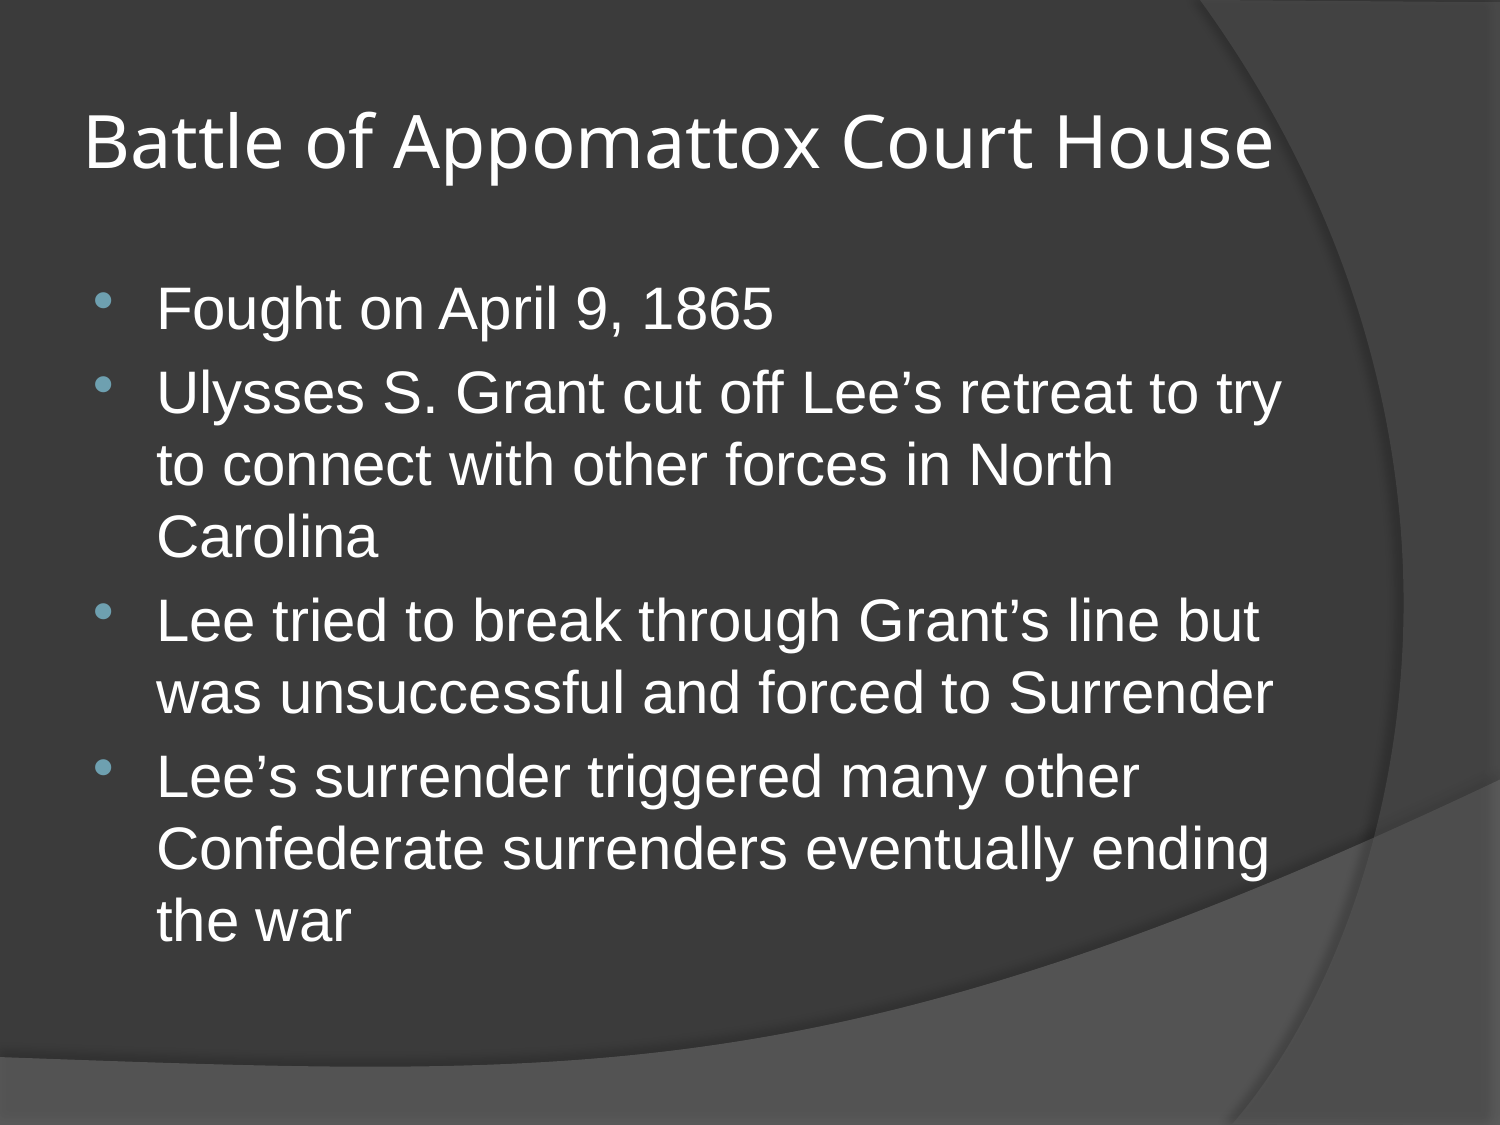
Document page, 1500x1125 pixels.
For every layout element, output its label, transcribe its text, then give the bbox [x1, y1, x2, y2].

title Battle of Appomattox Court House [75, 45, 1300, 233]
list Fought on April 9, 1865 Ulysses S. Grant cut off Lee’s retreat to try to connect with other forces in North Carolina Lee tried to break through Grant’s line but was unsuccessful and forced to Surrender Lee’s surrender triggered many other Confederate surrenders eventually ending the war [75, 262, 1300, 1005]
